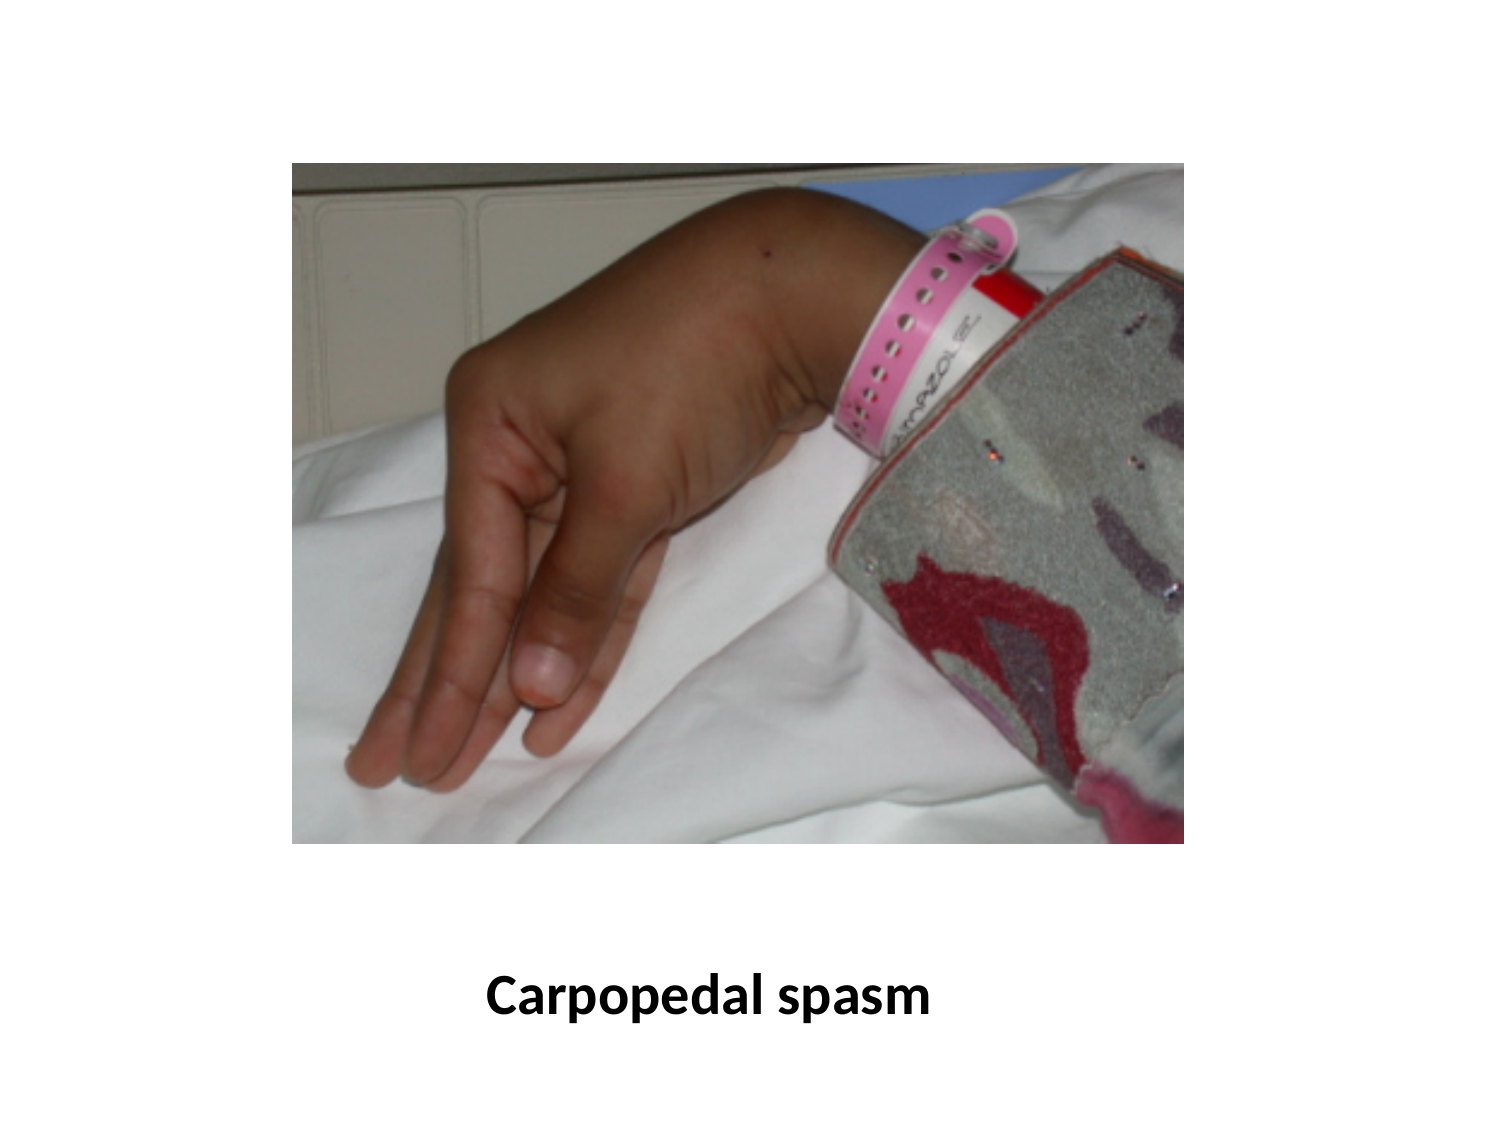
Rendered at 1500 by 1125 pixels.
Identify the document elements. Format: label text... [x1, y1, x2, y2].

picture [292, 163, 1184, 844]
text_box Carpopedal spasm [471, 949, 947, 1034]
